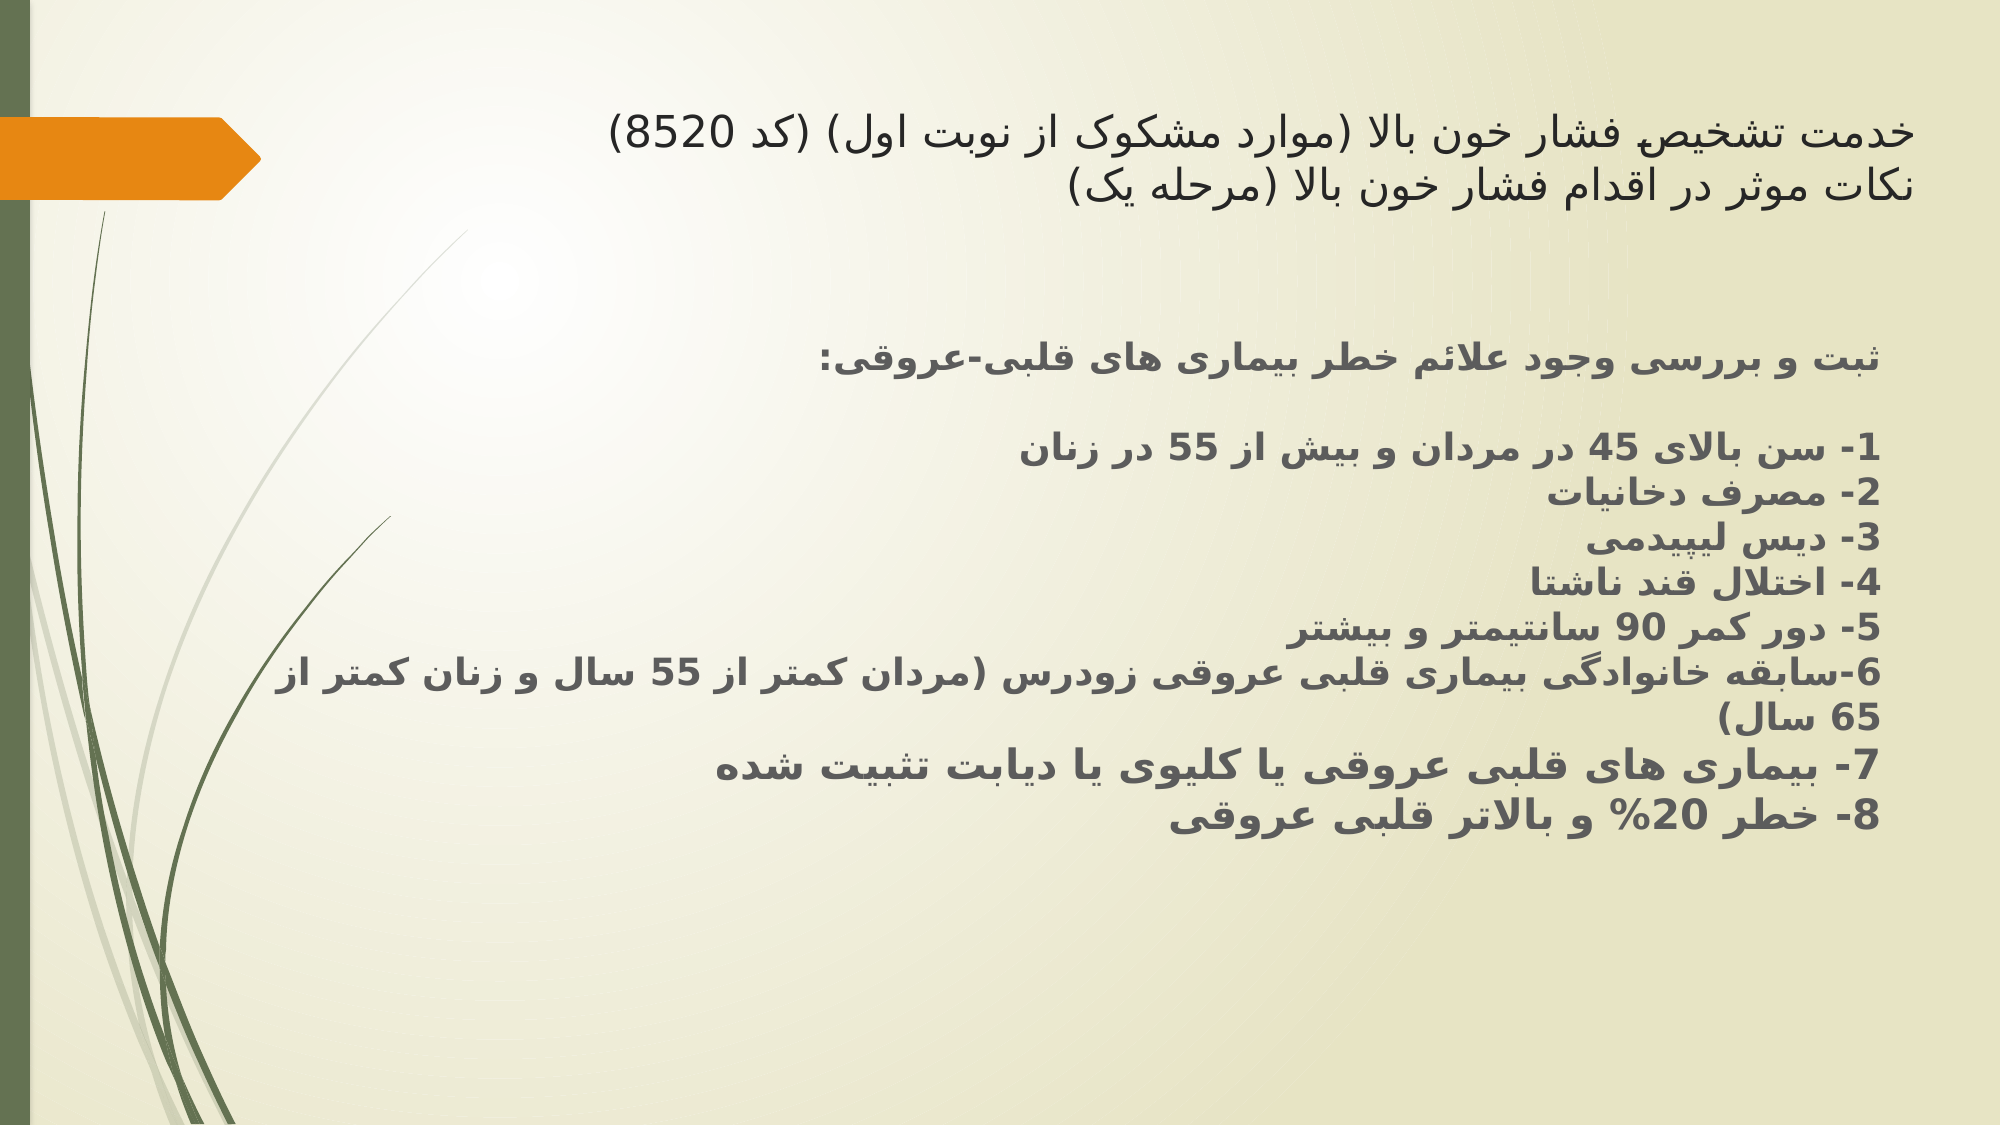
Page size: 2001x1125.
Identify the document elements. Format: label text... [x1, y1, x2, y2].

text_box ثبت و بررسی وجود علائم خطر بیماری های قلبی-عروقی: 1- سن بالای 45 در مردان و بیش از 55 در زنان 2- مصرف دخانیات 3- دیس لیپیدمی 4- اختلال قند ناشتا 5- دور کمر 90 سانتیمتر و بیشتر 6-سابقه خانوادگی بیماری قلبی عروقی زودرس (مردان کمتر از 55 سال و زنان کمتر از 65 سال) 7- بیماری های قلبی عروقی یا کلیوی یا دیابت تثبیت شده 8- خطر 20% و بالاتر قلبی عروقی [202, 325, 1897, 846]
title خدمت تشخیص فشار خون بالا (موارد مشکوک از نوبت اول) (کد 8520) نکات موثر در اقدام فشار خون بالا (مرحله یک) [166, 96, 1932, 307]
